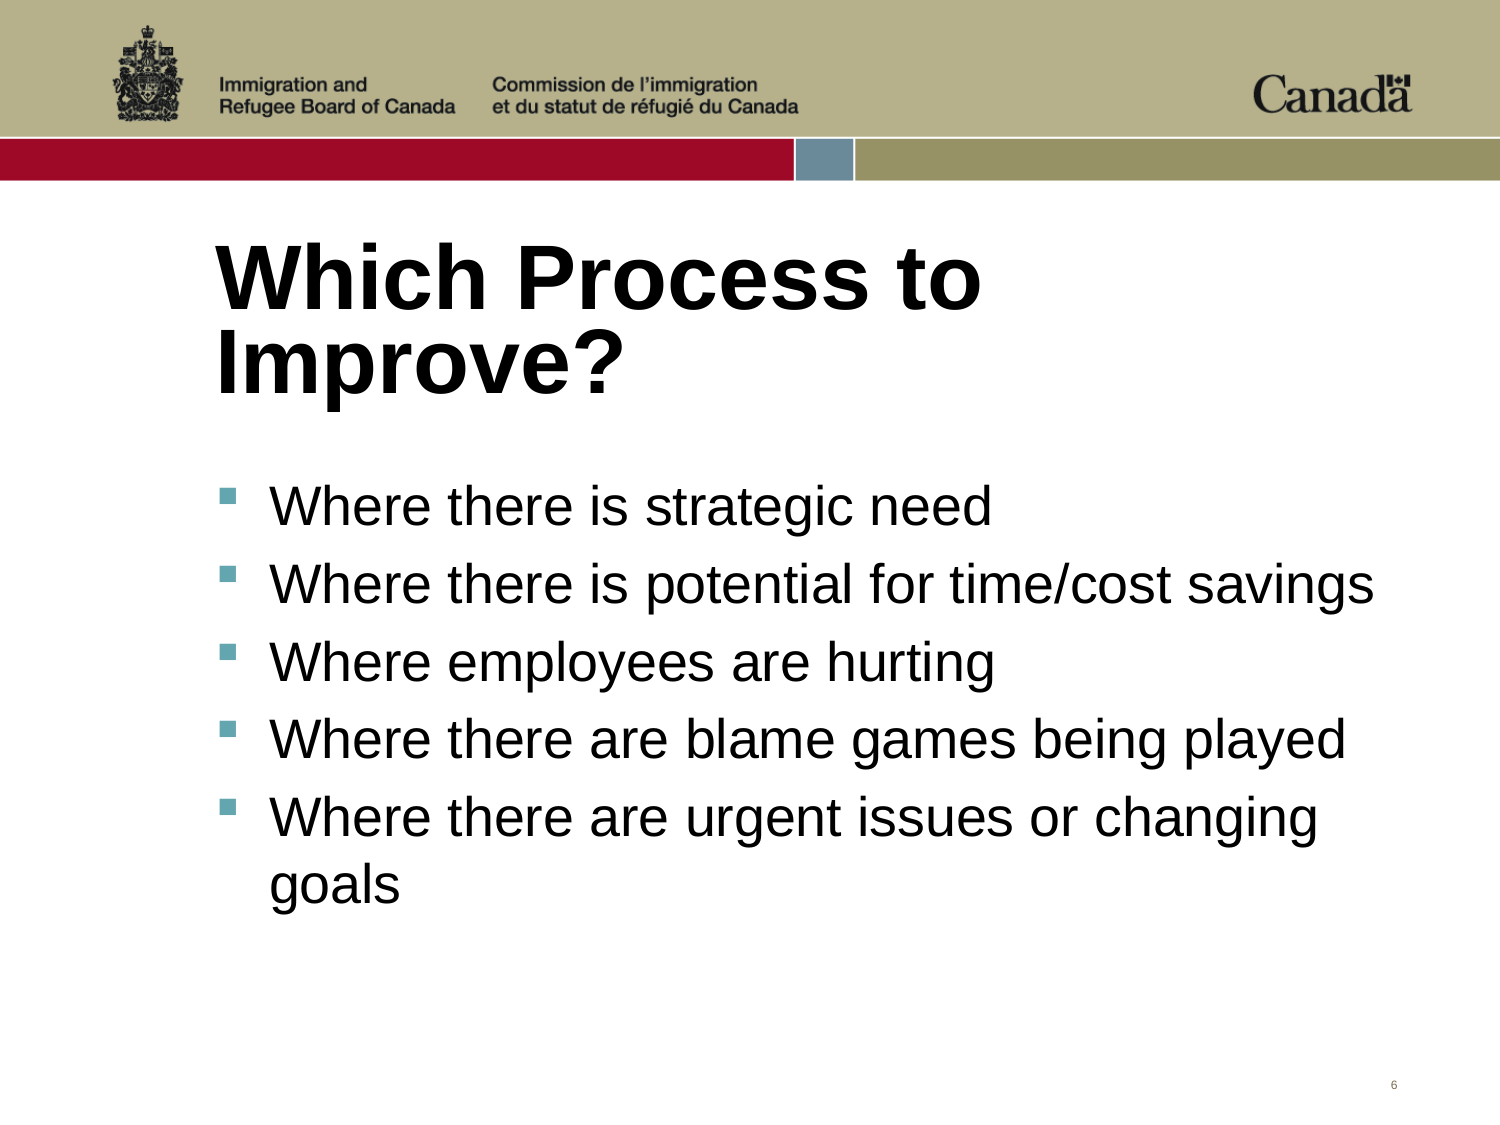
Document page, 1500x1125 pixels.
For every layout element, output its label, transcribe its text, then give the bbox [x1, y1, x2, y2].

title Which Process to Improve? [200, 237, 1413, 425]
picture [0, 0, 1500, 1125]
slide_number 6 [1100, 1025, 1413, 1100]
list Where there is strategic need Where there is potential for time/cost savings Where employees are hurting Where there are blame games being played Where there are urgent issues or changing goals [200, 462, 1413, 1000]
